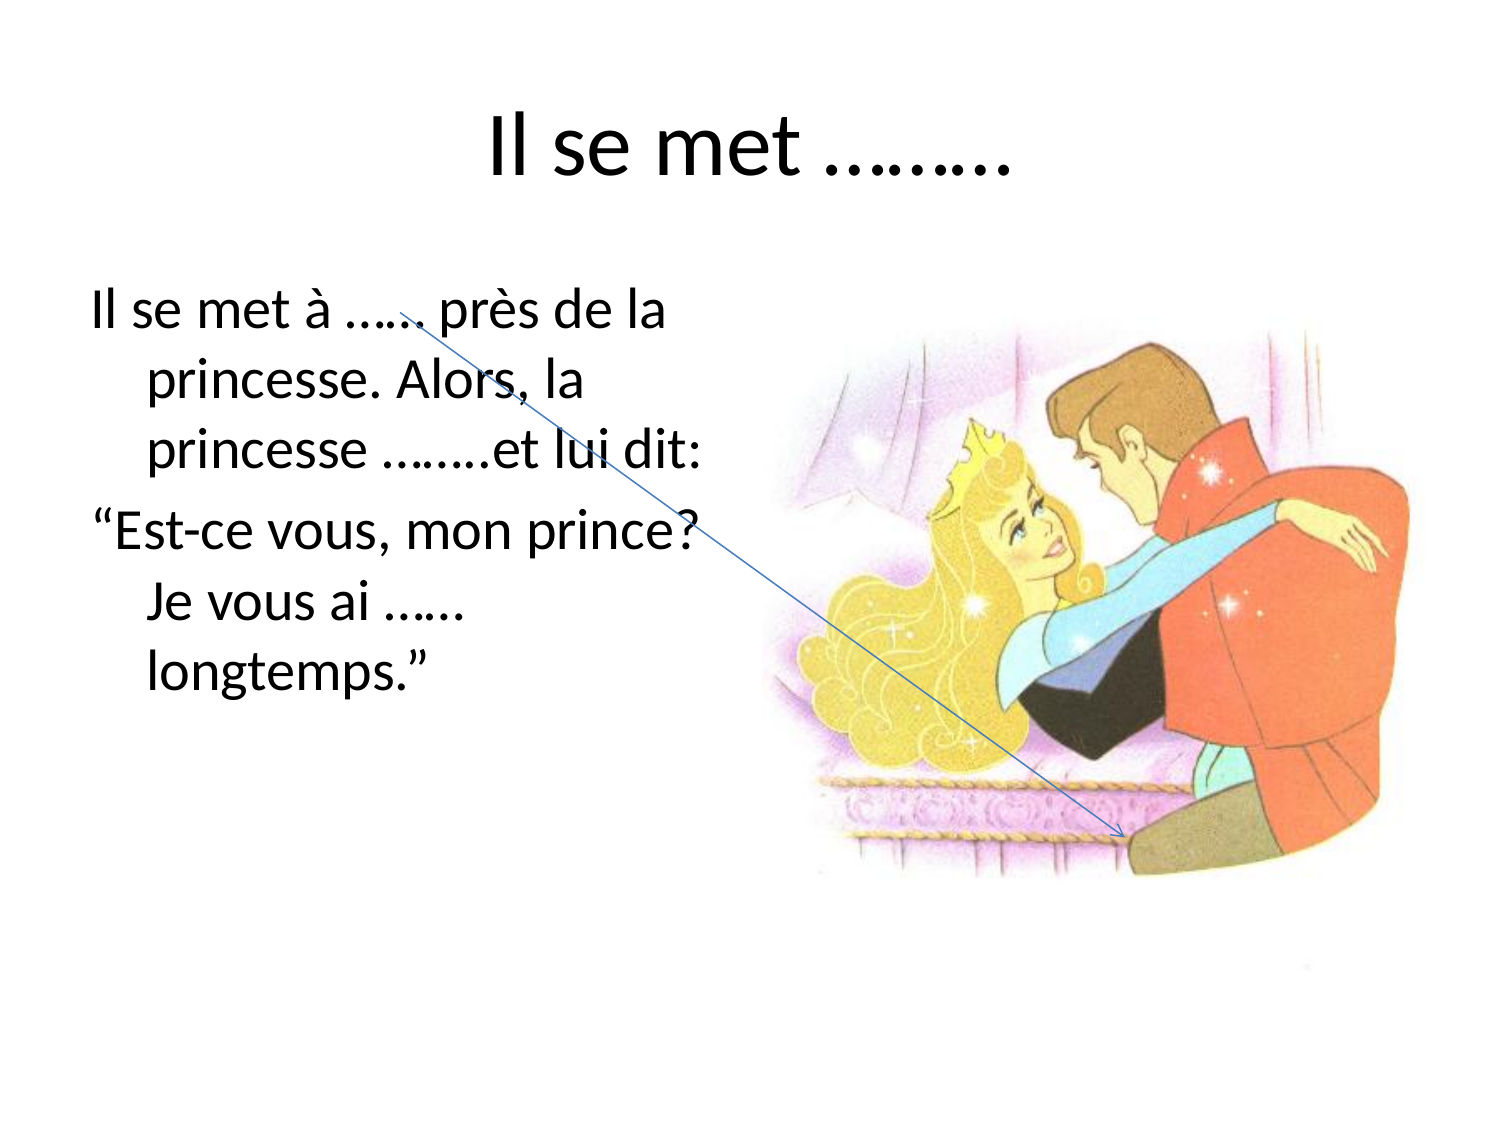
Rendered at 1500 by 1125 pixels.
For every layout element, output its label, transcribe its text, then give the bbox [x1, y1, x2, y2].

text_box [399, 312, 1126, 838]
title Il se met ……… [75, 45, 1425, 233]
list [762, 290, 1426, 977]
list Il se met à …… près de la princesse. Alors, la princesse ……..et lui dit: “Est-ce vous, mon prince? Je vous ai ……longtemps.” [75, 262, 738, 1005]
